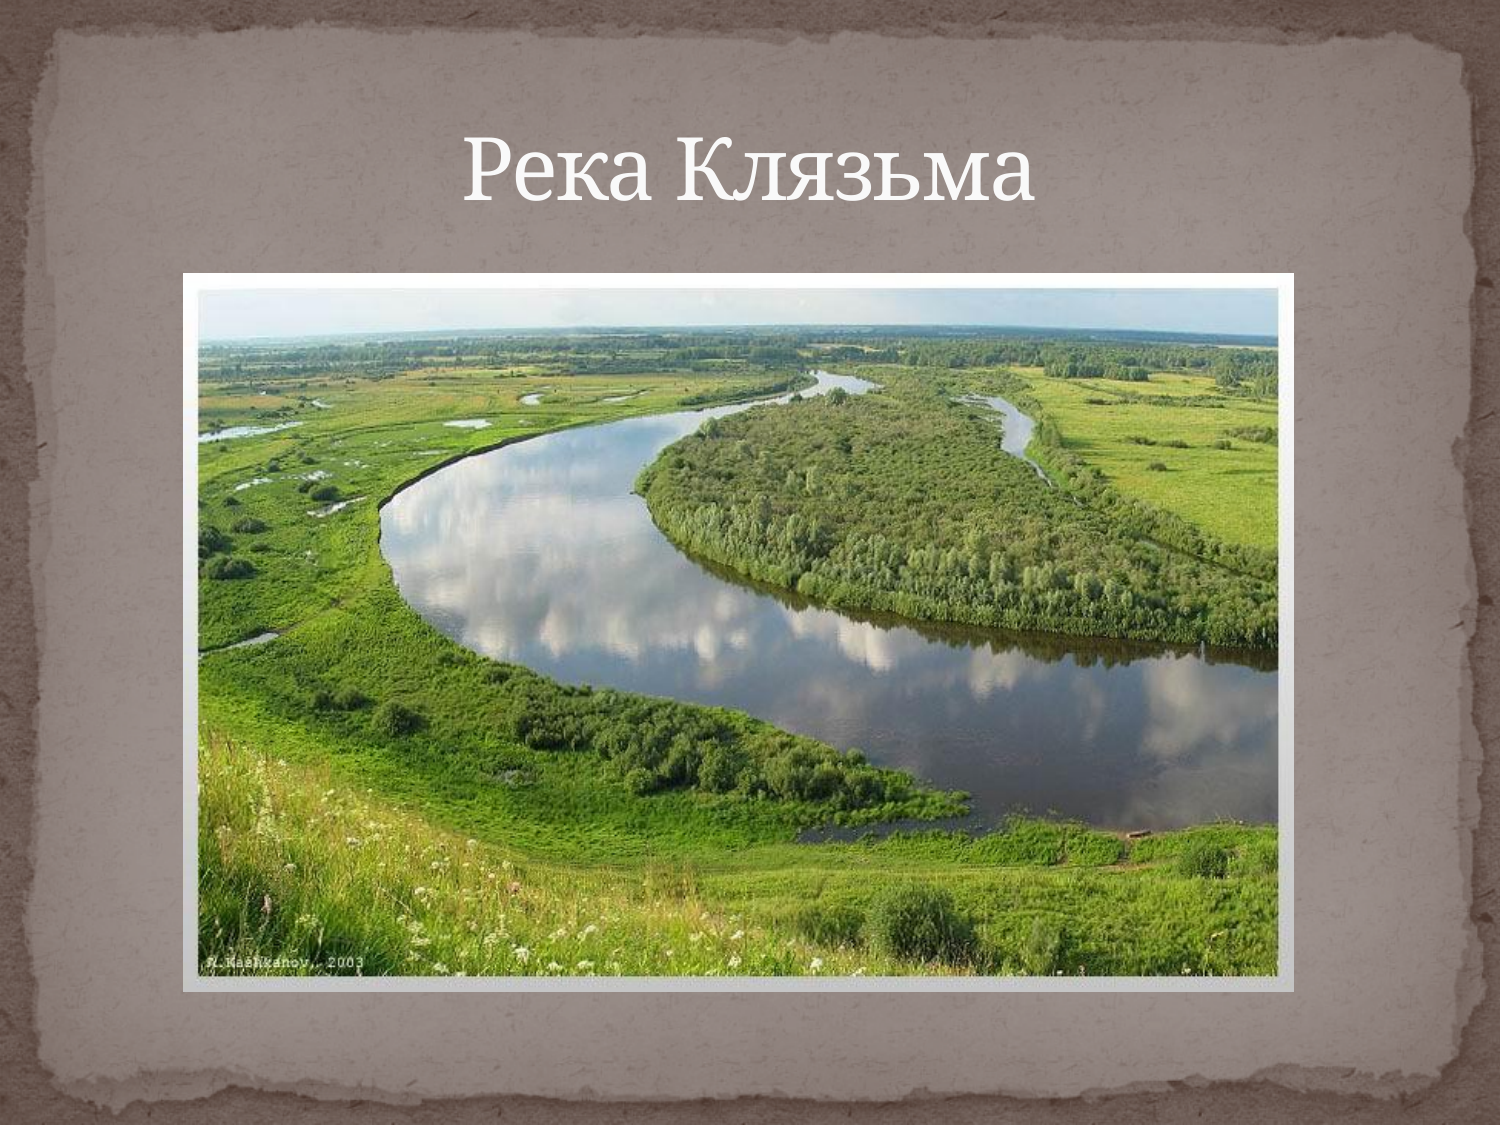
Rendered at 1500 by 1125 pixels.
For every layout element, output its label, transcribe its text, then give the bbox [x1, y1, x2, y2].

title Река Клязьма [74, 24, 1425, 225]
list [185, 276, 1292, 989]
